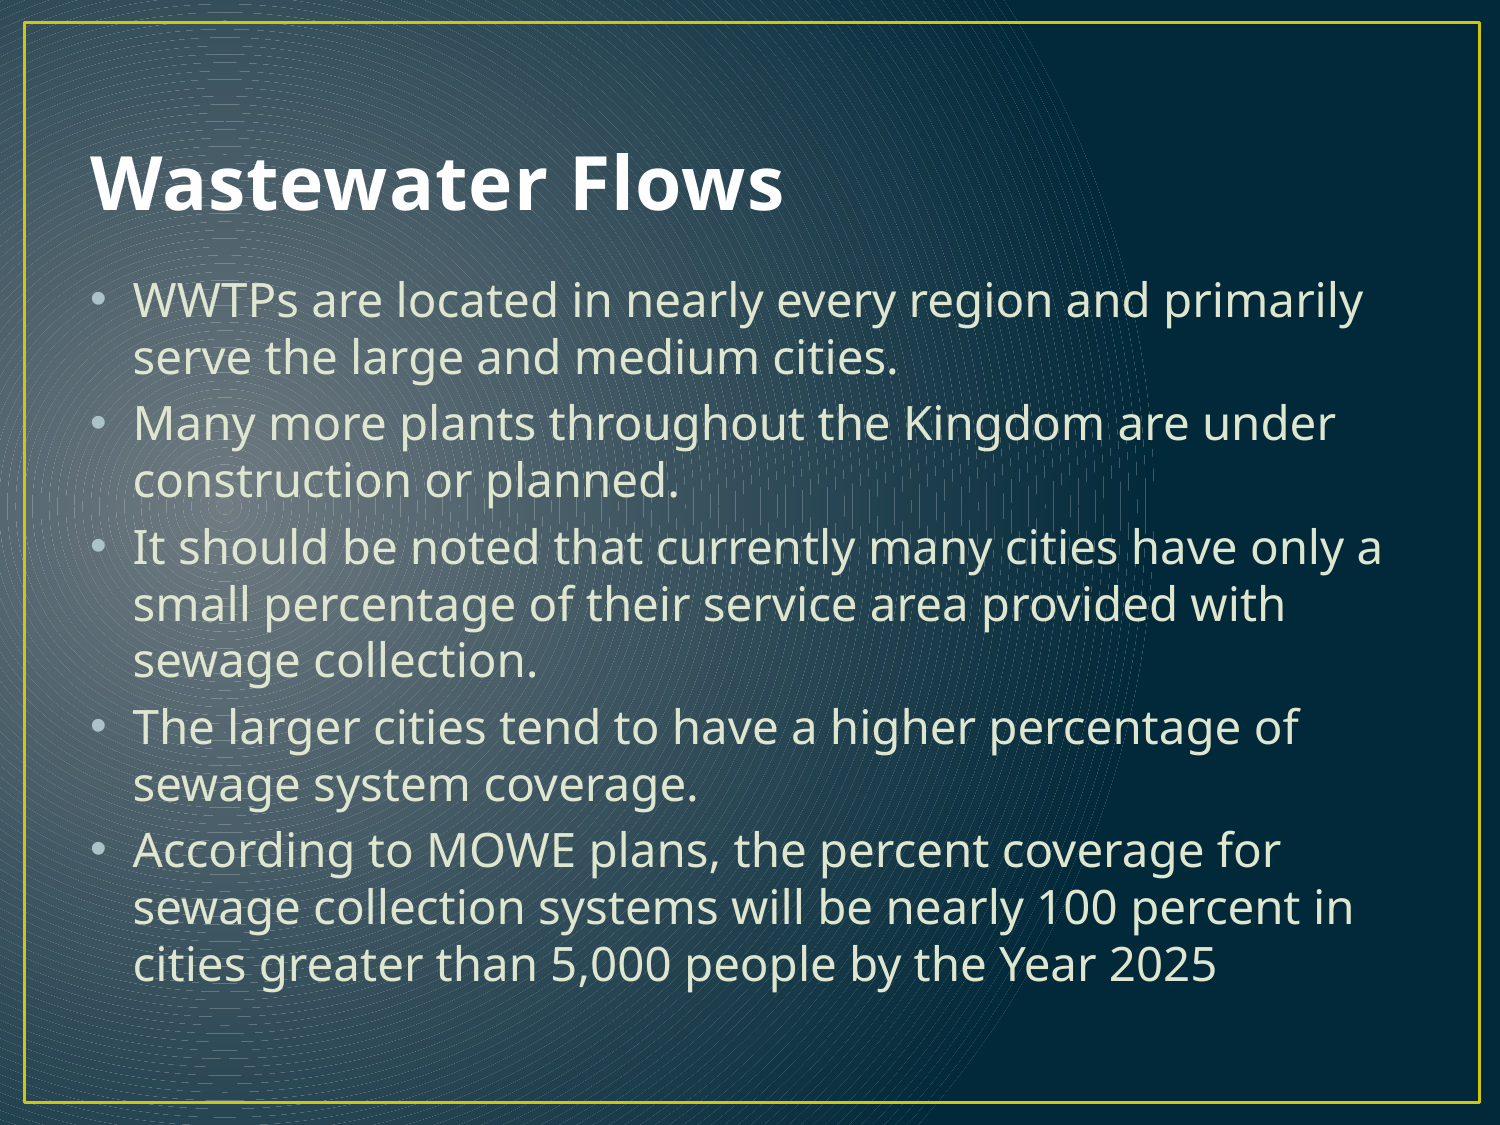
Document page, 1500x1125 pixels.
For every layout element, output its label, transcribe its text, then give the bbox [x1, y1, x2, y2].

list WWTPs are located in nearly every region and primarily serve the large and medium cities. Many more plants throughout the Kingdom are under construction or planned. It should be noted that currently many cities have only a small percentage of their service area provided with sewage collection. The larger cities tend to have a higher percentage of sewage system coverage. According to MOWE plans, the percent coverage for sewage collection systems will be nearly 100 percent in cities greater than 5,000 people by the Year 2025 [75, 262, 1425, 1005]
title Wastewater Flows [75, 45, 1425, 233]
